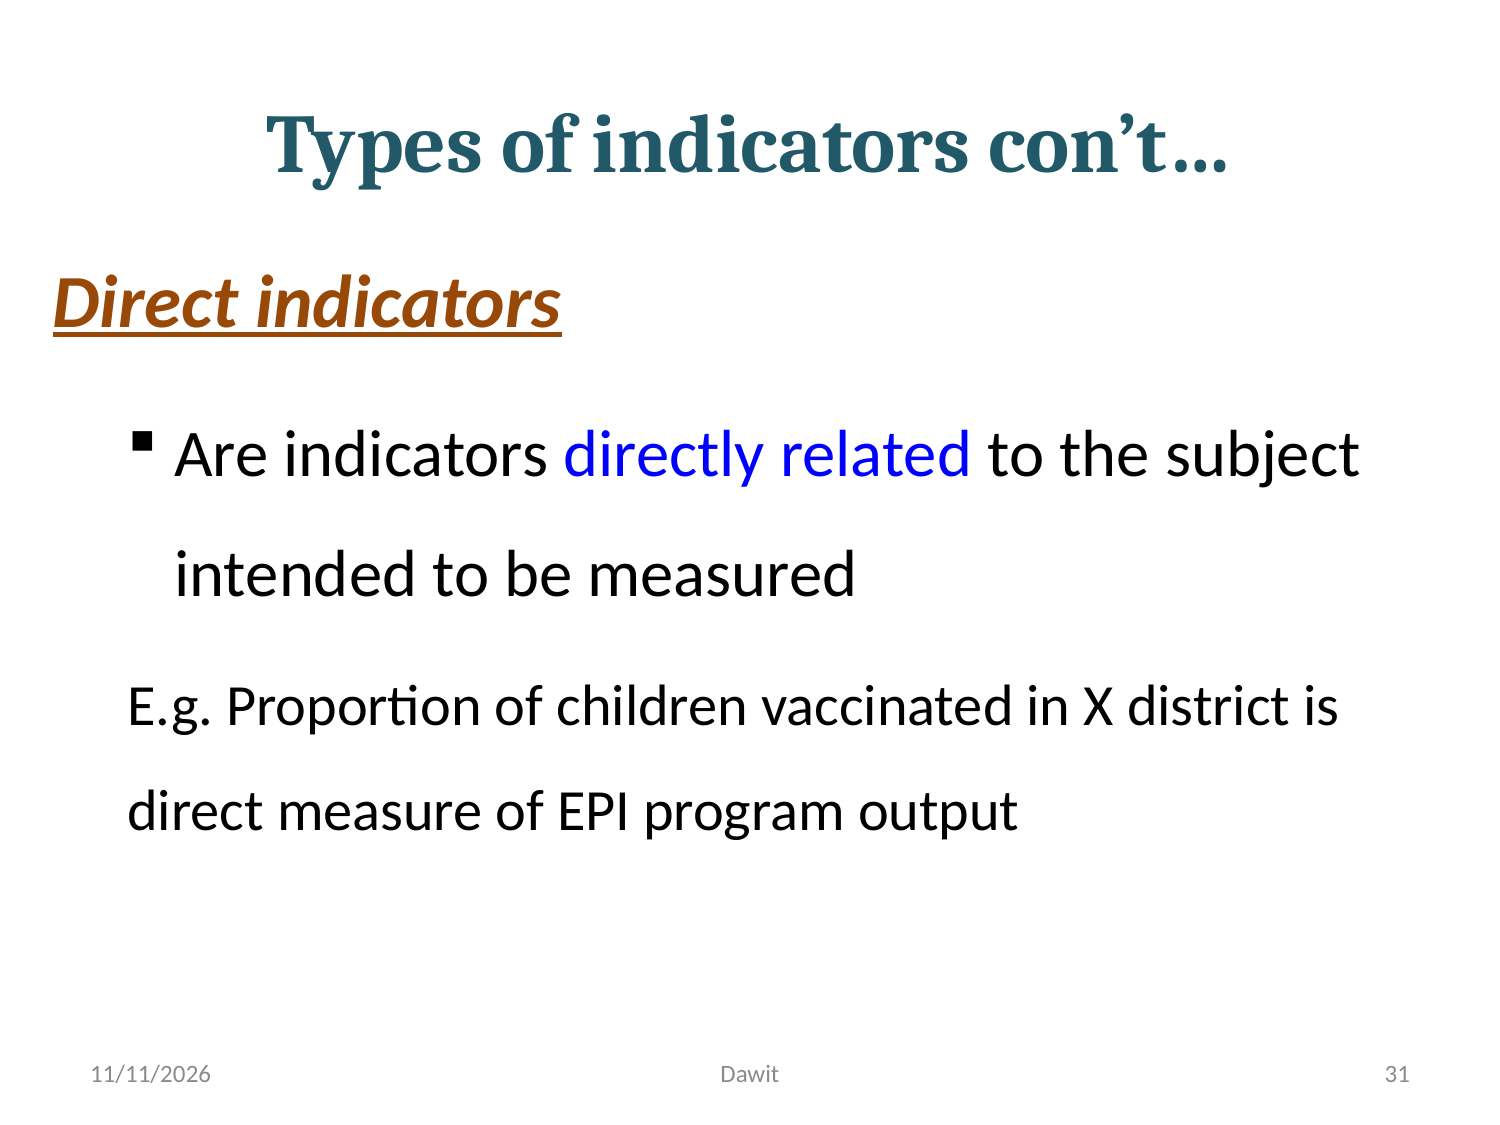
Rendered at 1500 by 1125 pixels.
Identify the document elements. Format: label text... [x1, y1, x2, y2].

list Direct indicators Are indicators directly related to the subject intended to be measured E.g. Proportion of children vaccinated in X district is direct measure of EPI program output [37, 200, 1413, 938]
footer Dawit [512, 1042, 988, 1103]
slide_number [75, 1042, 425, 1103]
title Types of indicators con’t… [75, 45, 1425, 233]
slide_number 31 [1074, 1042, 1425, 1103]
